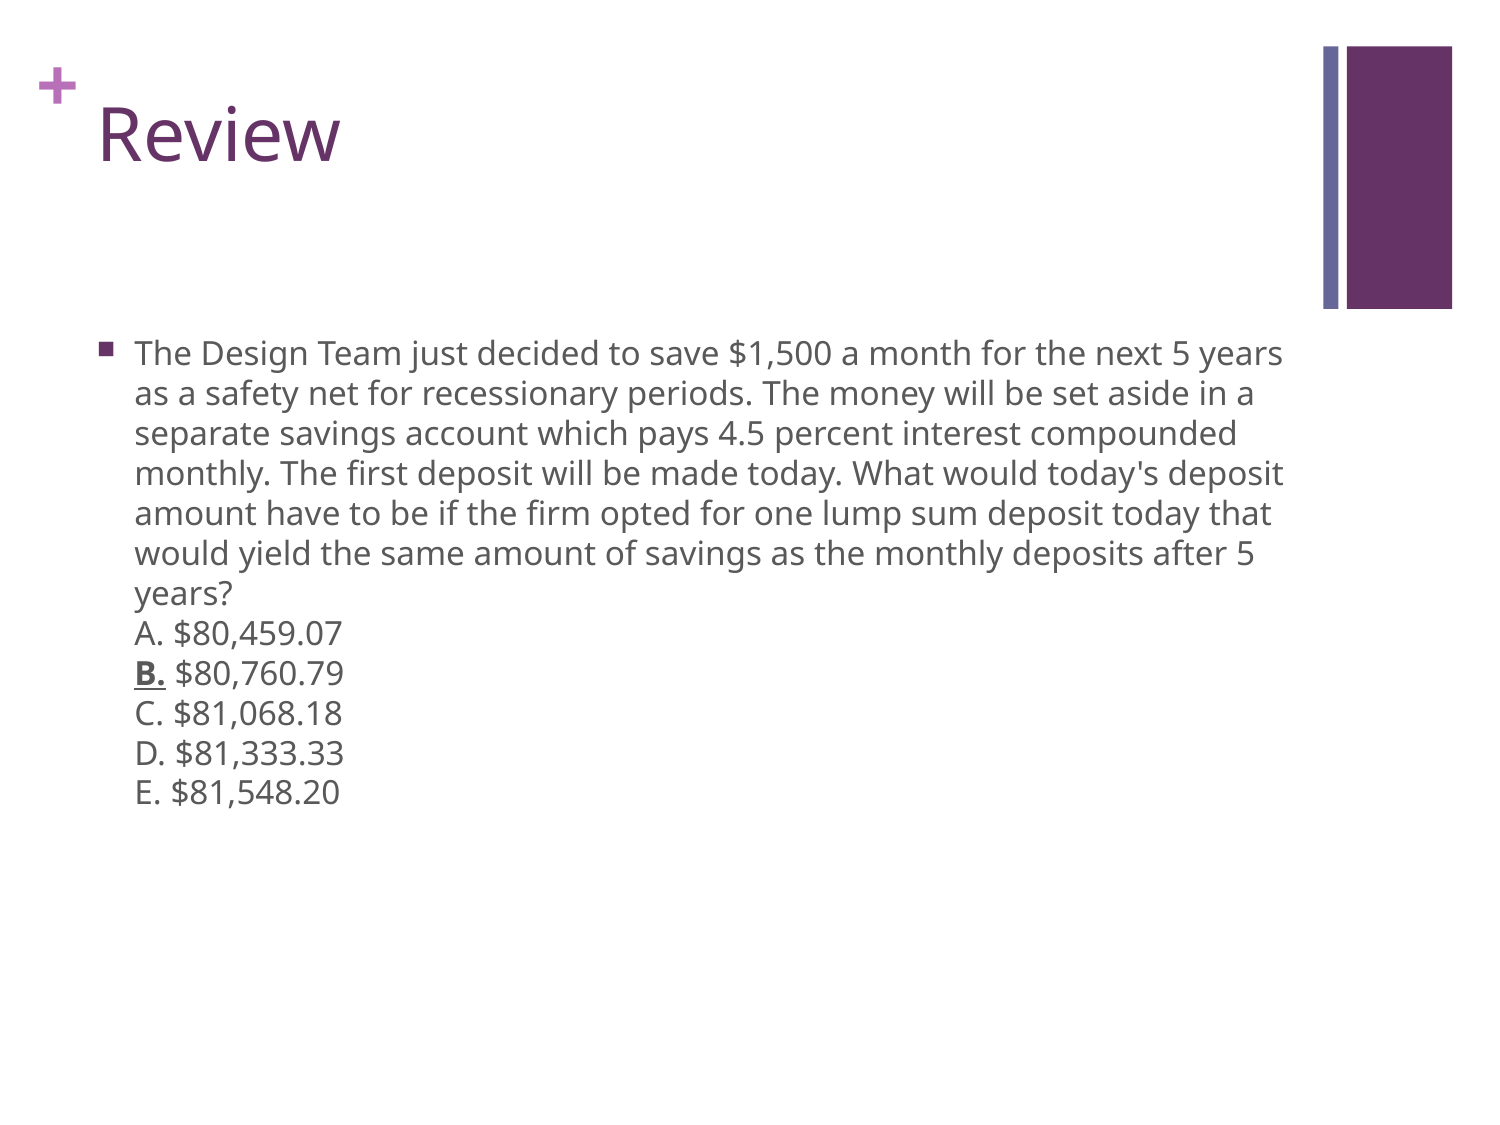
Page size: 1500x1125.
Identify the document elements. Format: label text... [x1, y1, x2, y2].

list The Design Team just decided to save $1,500 a month for the next 5 years as a safety net for recessionary periods. The money will be set aside in a separate savings account which pays 4.5 percent interest compounded monthly. The first deposit will be made today. What would today's deposit amount have to be if the firm opted for one lump sum deposit today that would yield the same amount of savings as the monthly deposits after 5 years? A. $80,459.07 B. $80,760.79 C. $81,068.18 D. $81,333.33 E. $81,548.20 [81, 324, 1322, 1005]
title Review [81, 79, 1322, 263]
